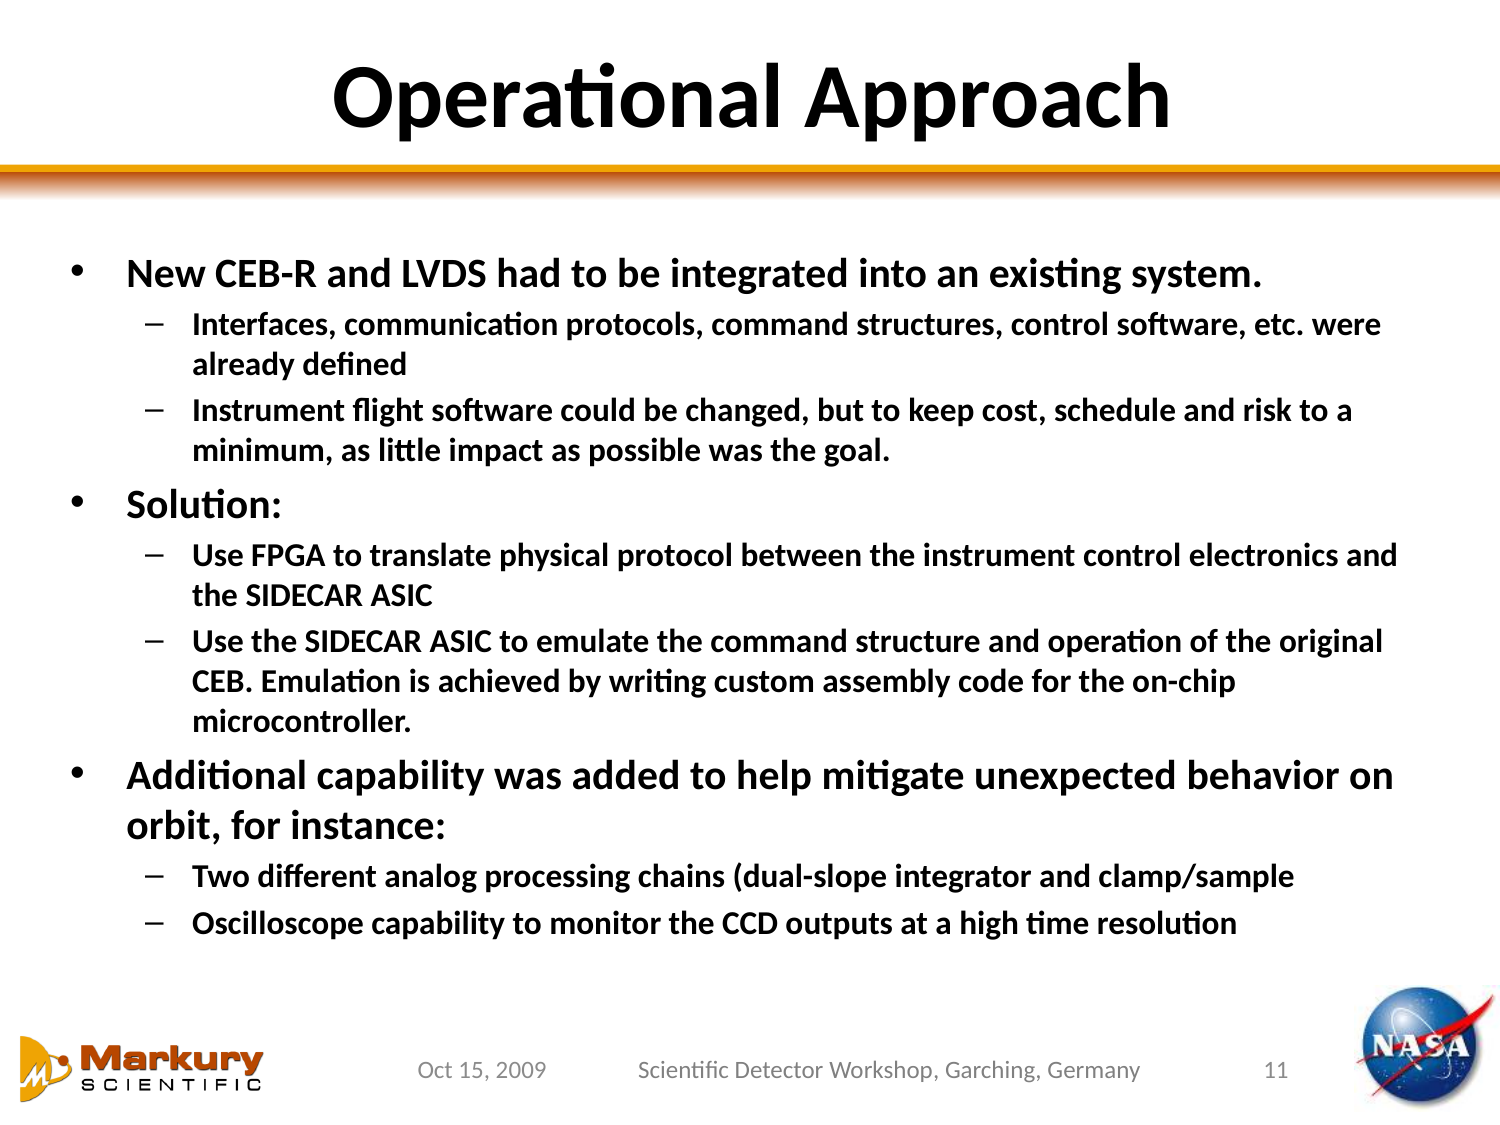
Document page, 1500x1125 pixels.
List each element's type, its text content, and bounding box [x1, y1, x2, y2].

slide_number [402, 1038, 591, 1099]
title Operational Approach [77, 26, 1428, 155]
list New CEB-R and LVDS had to be integrated into an existing system. Interfaces, communication protocols, command structures, control software, etc. were already defined Instrument flight software could be changed, but to keep cost, schedule and risk to a minimum, as little impact as possible was the goal. Solution: Use FPGA to translate physical protocol between the instrument control electronics and the SIDECAR ASIC Use the SIDECAR ASIC to emulate the command structure and operation of the original CEB. Emulation is achieved by writing custom assembly code for the on-chip microcontroller. Additional capability was added to help mitigate unexpected behavior on orbit, for instance: Two different analog processing chains (dual-slope integrator and clamp/sample Oscilloscope capability to monitor the CCD outputs at a high time resolution [55, 237, 1460, 1031]
picture [1354, 985, 1500, 1112]
slide_number 11 [1233, 1038, 1319, 1099]
footer Scientific Detector Workshop, Garching, Germany [591, 1038, 1188, 1099]
picture [17, 1033, 267, 1105]
